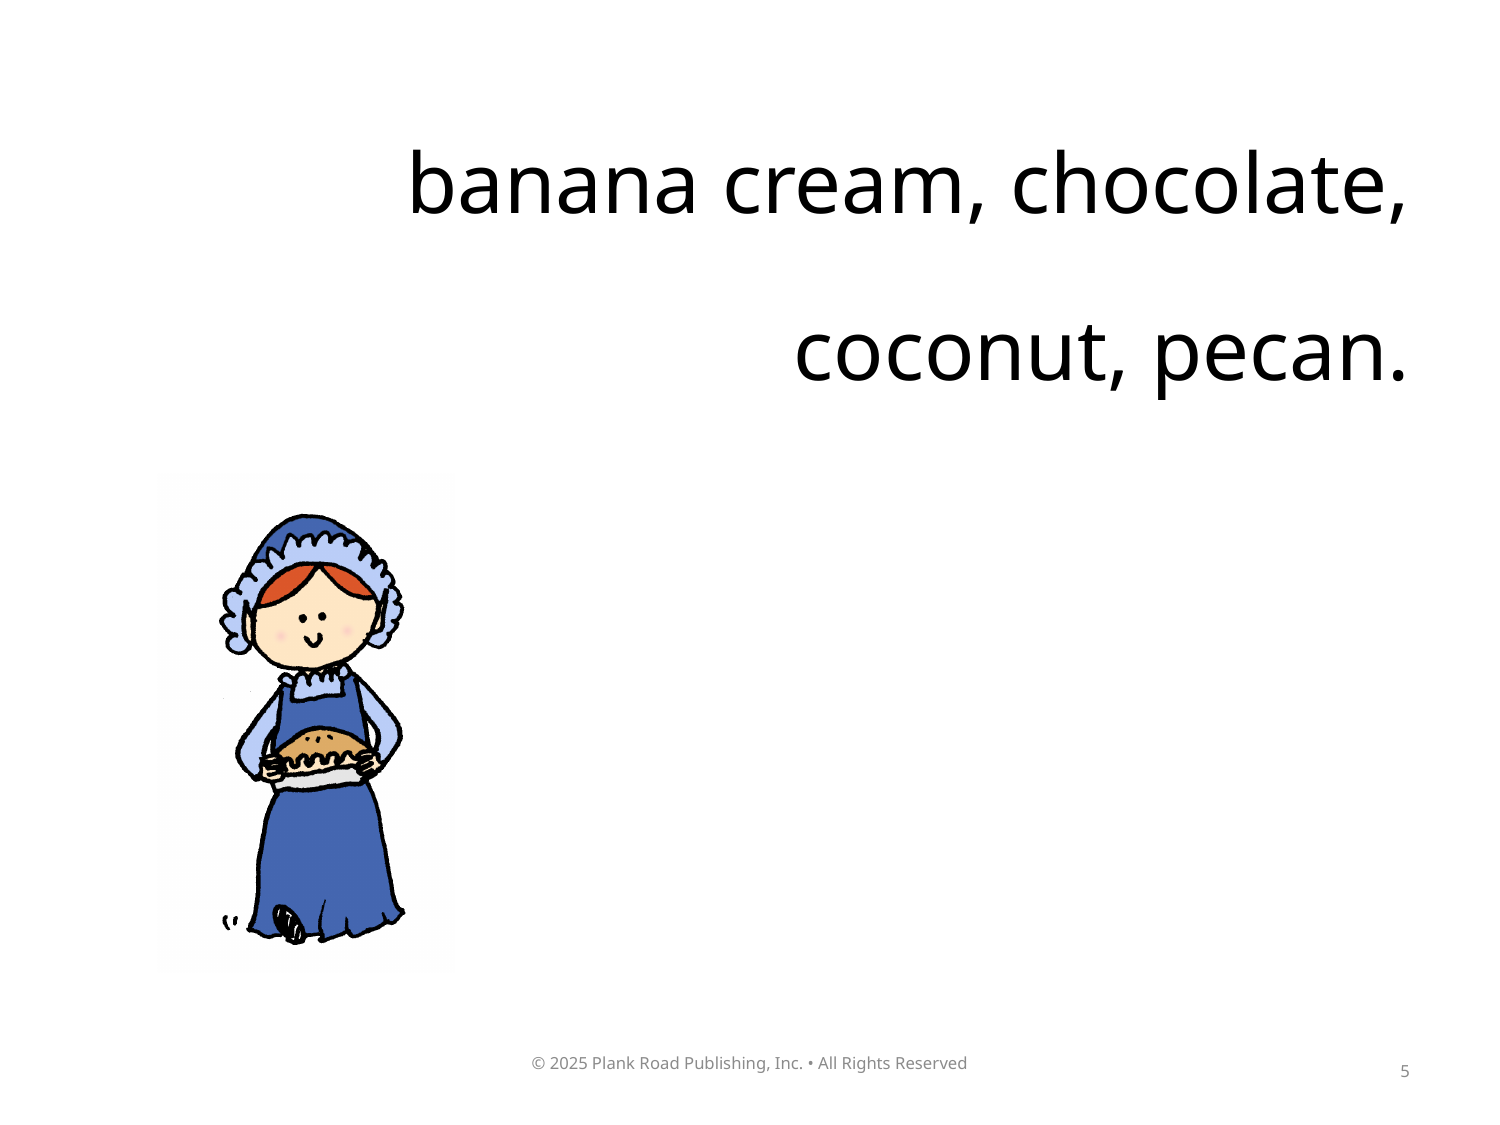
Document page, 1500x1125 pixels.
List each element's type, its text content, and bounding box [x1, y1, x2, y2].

list banana cream, chocolate, coconut, pecan. [203, 72, 1425, 479]
slide_number 5 [1074, 1042, 1425, 1103]
picture [157, 472, 455, 973]
